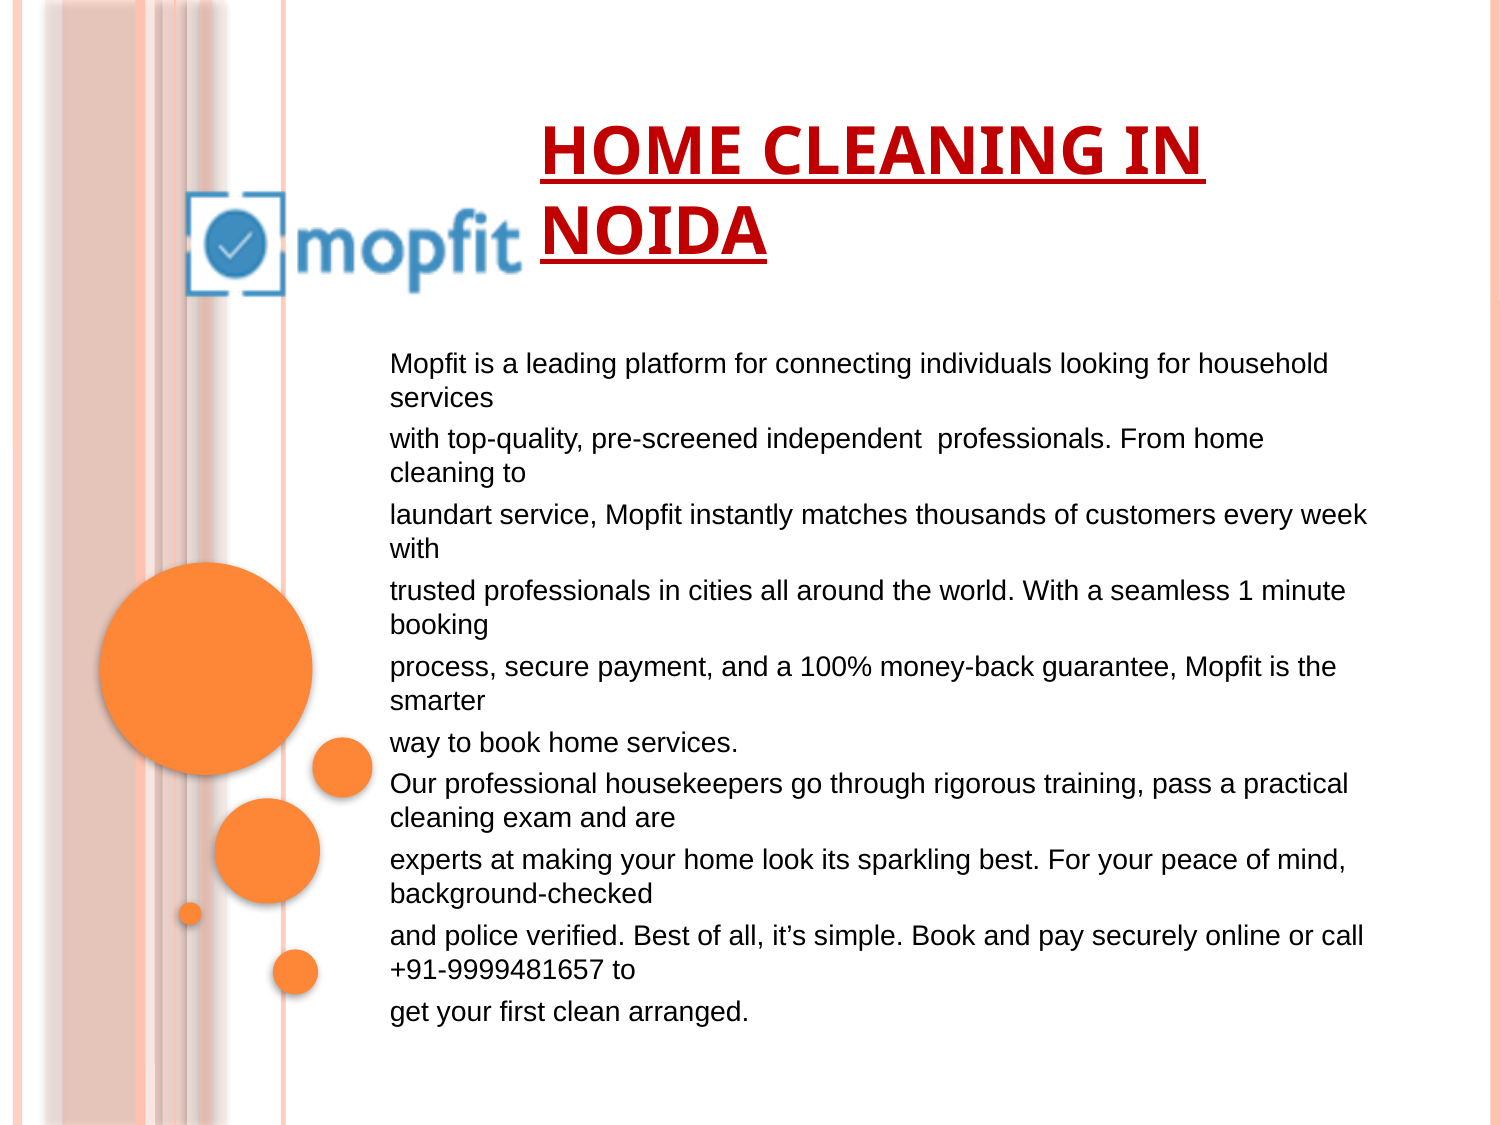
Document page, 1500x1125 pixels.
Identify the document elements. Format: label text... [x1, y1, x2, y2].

subtitle Mopfit is a leading platform for connecting individuals looking for household services with top-quality, pre-screened independent professionals. From home cleaning to laundart service, Mopfit instantly matches thousands of customers every week with trusted professionals in cities all around the world. With a seamless 1 minute booking process, secure payment, and a 100% money-back guarantee, Mopfit is the smarter way to book home services. Our professional housekeepers go through rigorous training, pass a practical cleaning exam and are experts at making your home look its sparkling best. For your peace of mind, background-checked and police verified. Best of all, it’s simple. Book and pay securely online or call +91-9999481657 to get your first clean arranged. [375, 337, 1388, 1038]
picture [174, 186, 526, 301]
title Home cleaning in noida [525, 137, 1438, 275]
